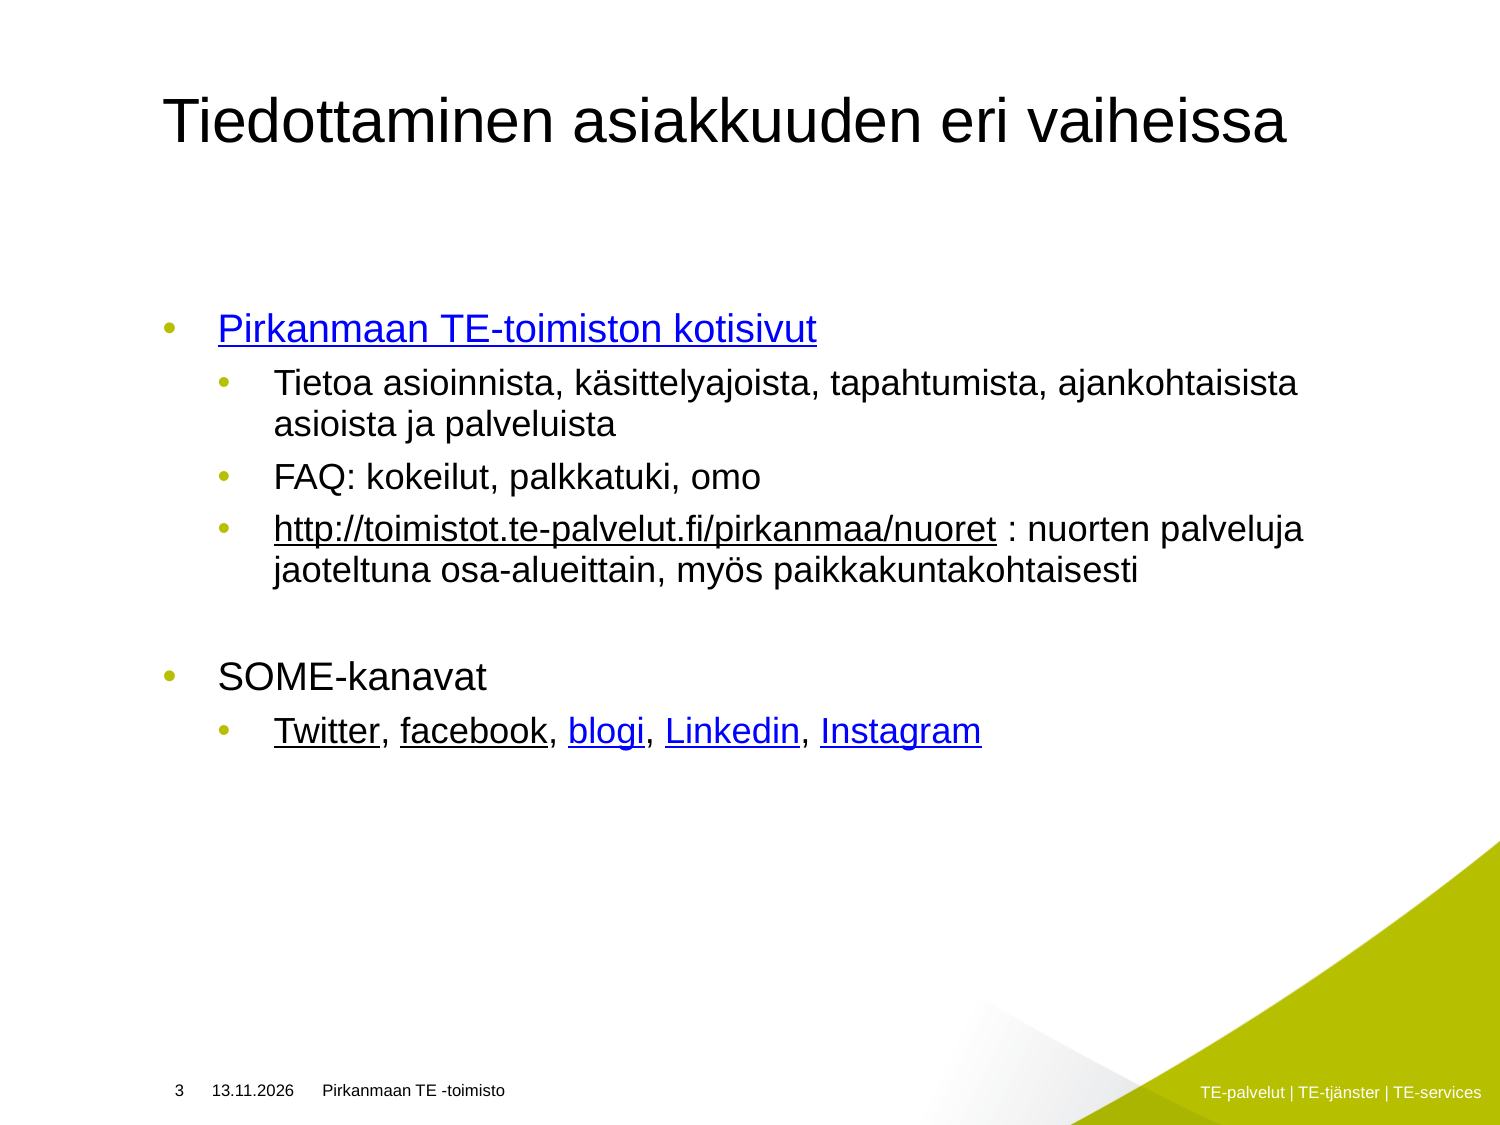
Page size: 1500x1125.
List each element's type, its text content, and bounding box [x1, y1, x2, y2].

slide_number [184, 1073, 322, 1106]
footer Pirkanmaan TE -toimisto [322, 1073, 798, 1106]
title Tiedottaminen asiakkuuden eri vaiheissa [147, 84, 1447, 268]
slide_number 3 [123, 1073, 184, 1106]
picture [708, 787, 1500, 1125]
list Pirkanmaan TE-toimiston kotisivut Tietoa asioinnista, käsittelyajoista, tapahtumista, ajankohtaisista asioista ja palveluista FAQ: kokeilut, palkkatuki, omo http://toimistot.te-palvelut.fi/pirkanmaa/nuoret : nuorten palveluja jaoteltuna osa-alueittain, myös paikkakuntakohtaisesti SOME-kanavat Twitter, facebook, blogi, Linkedin, Instagram [147, 298, 1447, 1005]
